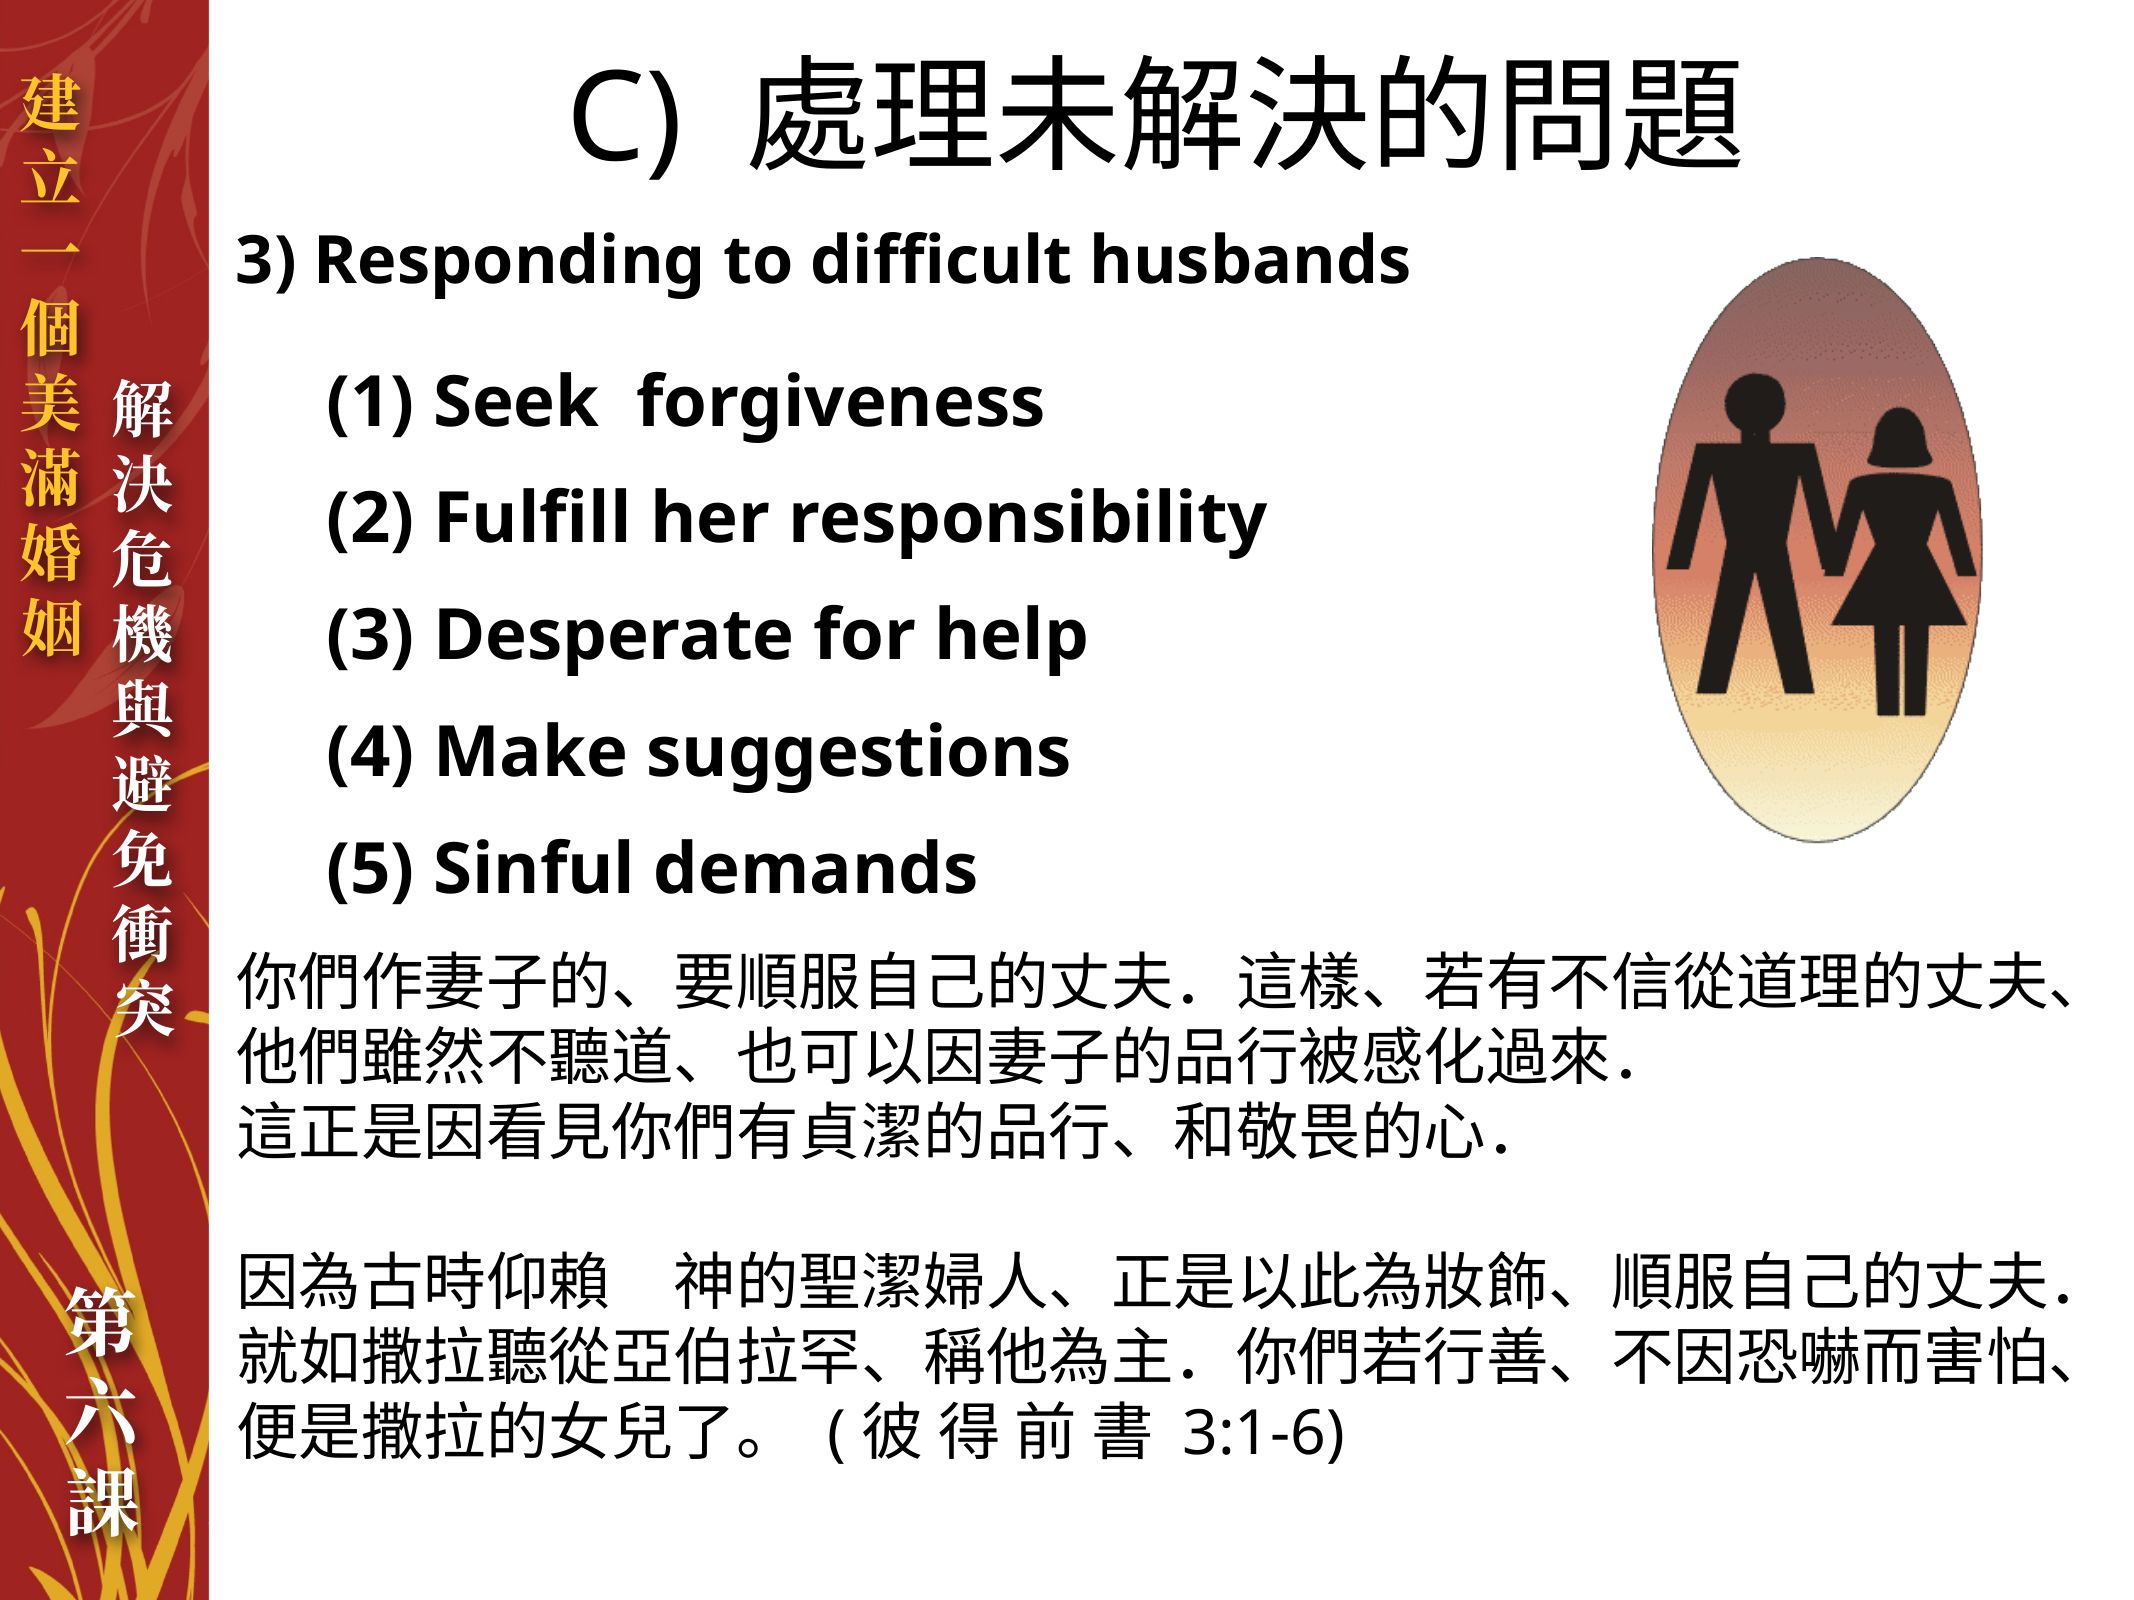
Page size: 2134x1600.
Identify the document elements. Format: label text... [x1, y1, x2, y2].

picture [1651, 257, 1986, 846]
text_box 你們作妻子的、要順服自己的丈夫．這樣、若有不信從道理的丈夫、他們雖然不聽道、也可以因妻子的品行被感化過來． 這正是因看見你們有貞潔的品行、和敬畏的心． 因為古時仰賴 神的聖潔婦人、正是以此為妝飾、順服自己的丈夫． 就如撒拉聽從亞伯拉罕、稱他為主．你們若行善、不因恐嚇而害怕、便是撒拉的女兒了。 (彼 得 前 書 3:1-6) [228, 933, 2129, 1475]
text_box C) 處理未解決的問題 [558, 27, 1799, 195]
text_box (1) Seek forgiveness (2) Fulfill her responsibility (3) Desperate for help (4) Make suggestions (5) Sinful demands [317, 315, 1278, 916]
picture [0, 0, 208, 1600]
text_box 3) Responding to difficult husbands [227, 208, 1586, 305]
